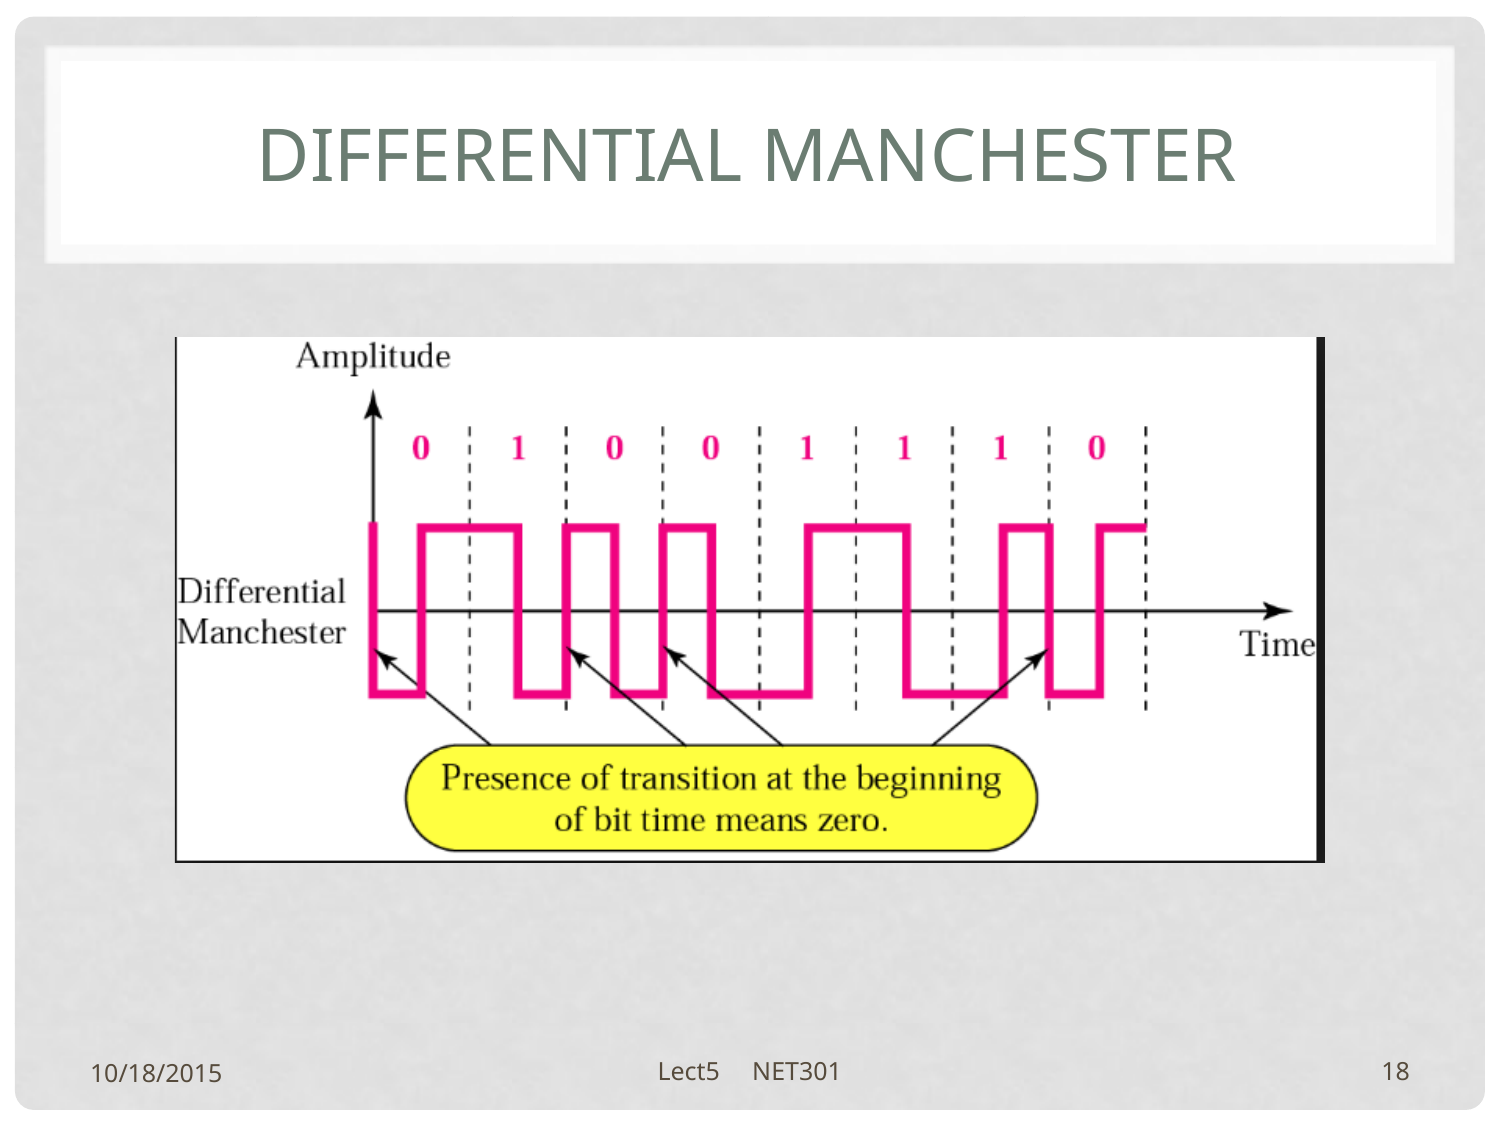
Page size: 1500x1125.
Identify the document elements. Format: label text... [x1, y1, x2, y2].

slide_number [75, 1042, 425, 1103]
title Differential manchester [69, 66, 1425, 238]
slide_number 18 [1074, 1042, 1425, 1103]
footer Lect5 NET301 [512, 1042, 988, 1103]
picture [174, 337, 1326, 863]
